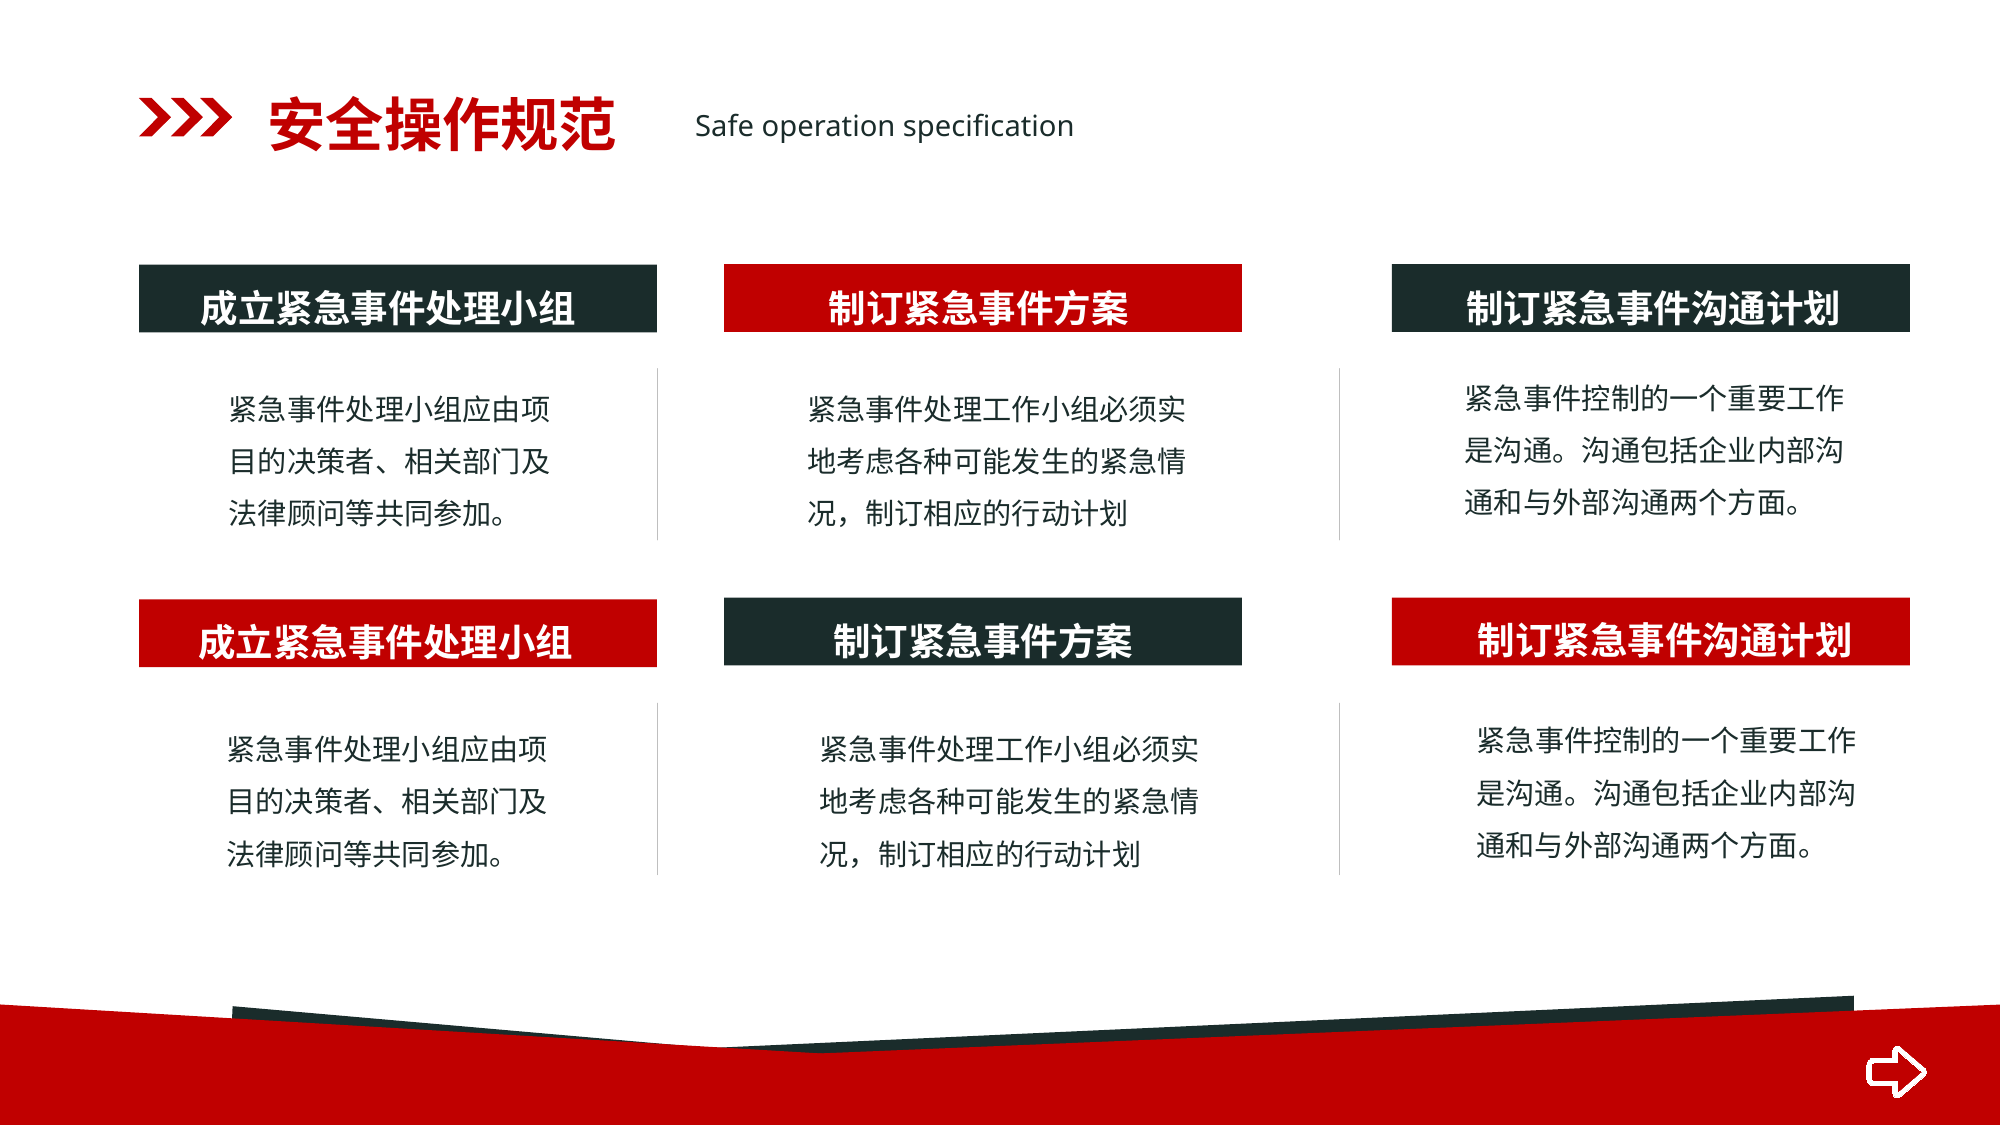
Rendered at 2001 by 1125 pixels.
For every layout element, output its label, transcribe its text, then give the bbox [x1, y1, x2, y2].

text_box 紧急事件控制的一个重要工作是沟通。沟通包括企业内部沟通和与外部沟通两个方面。 [1461, 697, 1878, 870]
text_box 紧急事件处理工作小组必须实地考虑各种可能发生的紧急情况，制订相应的行动计划 [804, 706, 1221, 879]
text_box 紧急事件控制的一个重要工作是沟通。沟通包括企业内部沟通和与外部沟通两个方面。 [1450, 355, 1866, 528]
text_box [138, 97, 233, 137]
text_box 紧急事件处理工作小组必须实地考虑各种可能发生的紧急情况，制订相应的行动计划 [792, 365, 1209, 538]
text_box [138, 589, 657, 668]
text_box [724, 254, 1243, 333]
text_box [1391, 254, 1910, 333]
text_box 紧急事件处理小组应由项目的决策者、相关部门及法律顾问等共同参加。 [211, 706, 569, 879]
text_box 紧急事件处理小组应由项目的决策者、相关部门及法律顾问等共同参加。 [214, 365, 571, 538]
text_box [724, 587, 1243, 666]
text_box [1391, 587, 1910, 666]
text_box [138, 254, 657, 333]
text_box Safe operation specification [680, 99, 1115, 150]
text_box 安全操作规范 [252, 80, 679, 166]
